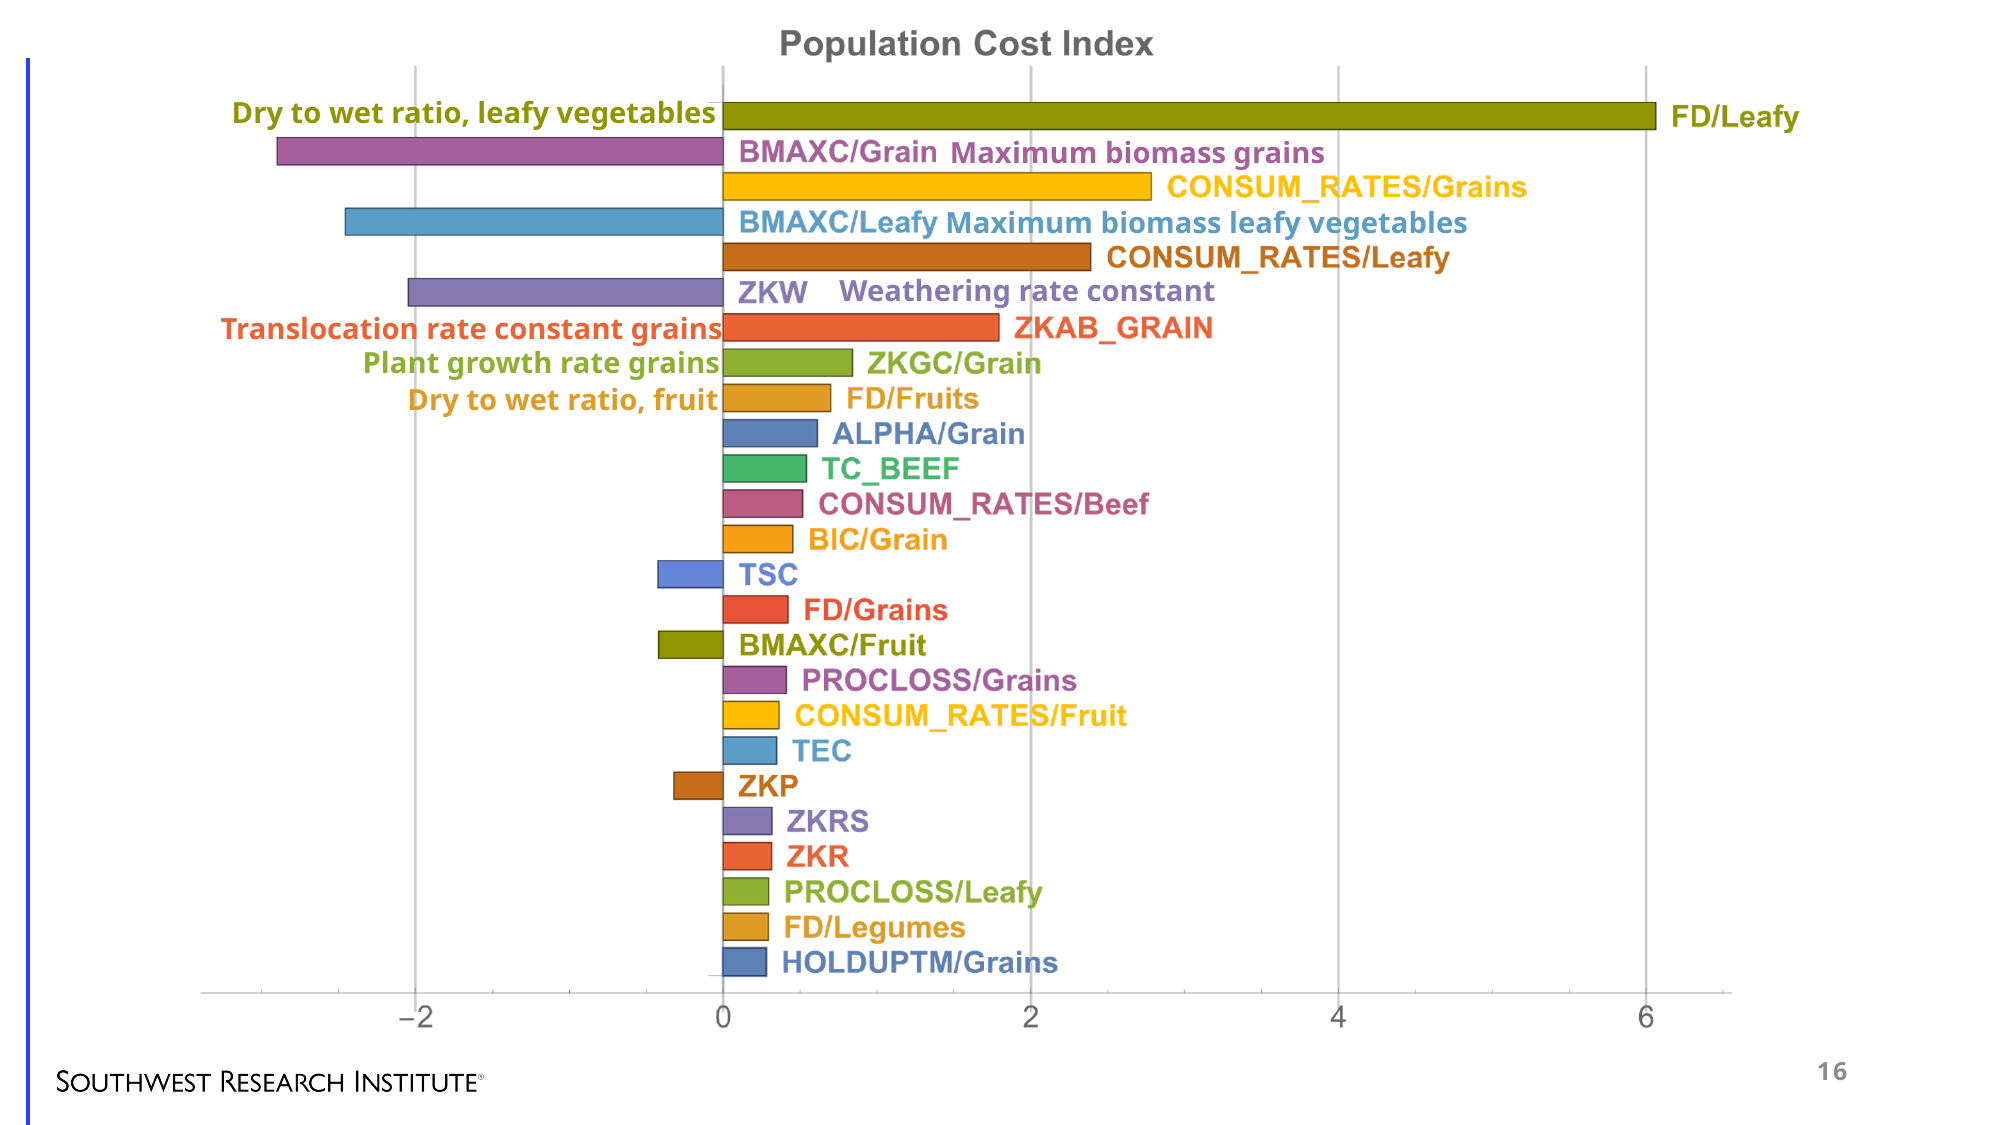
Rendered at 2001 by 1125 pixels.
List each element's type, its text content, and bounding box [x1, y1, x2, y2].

slide_number 16 [1412, 1042, 1863, 1103]
picture [199, 22, 1801, 1036]
picture [57, 1070, 484, 1092]
